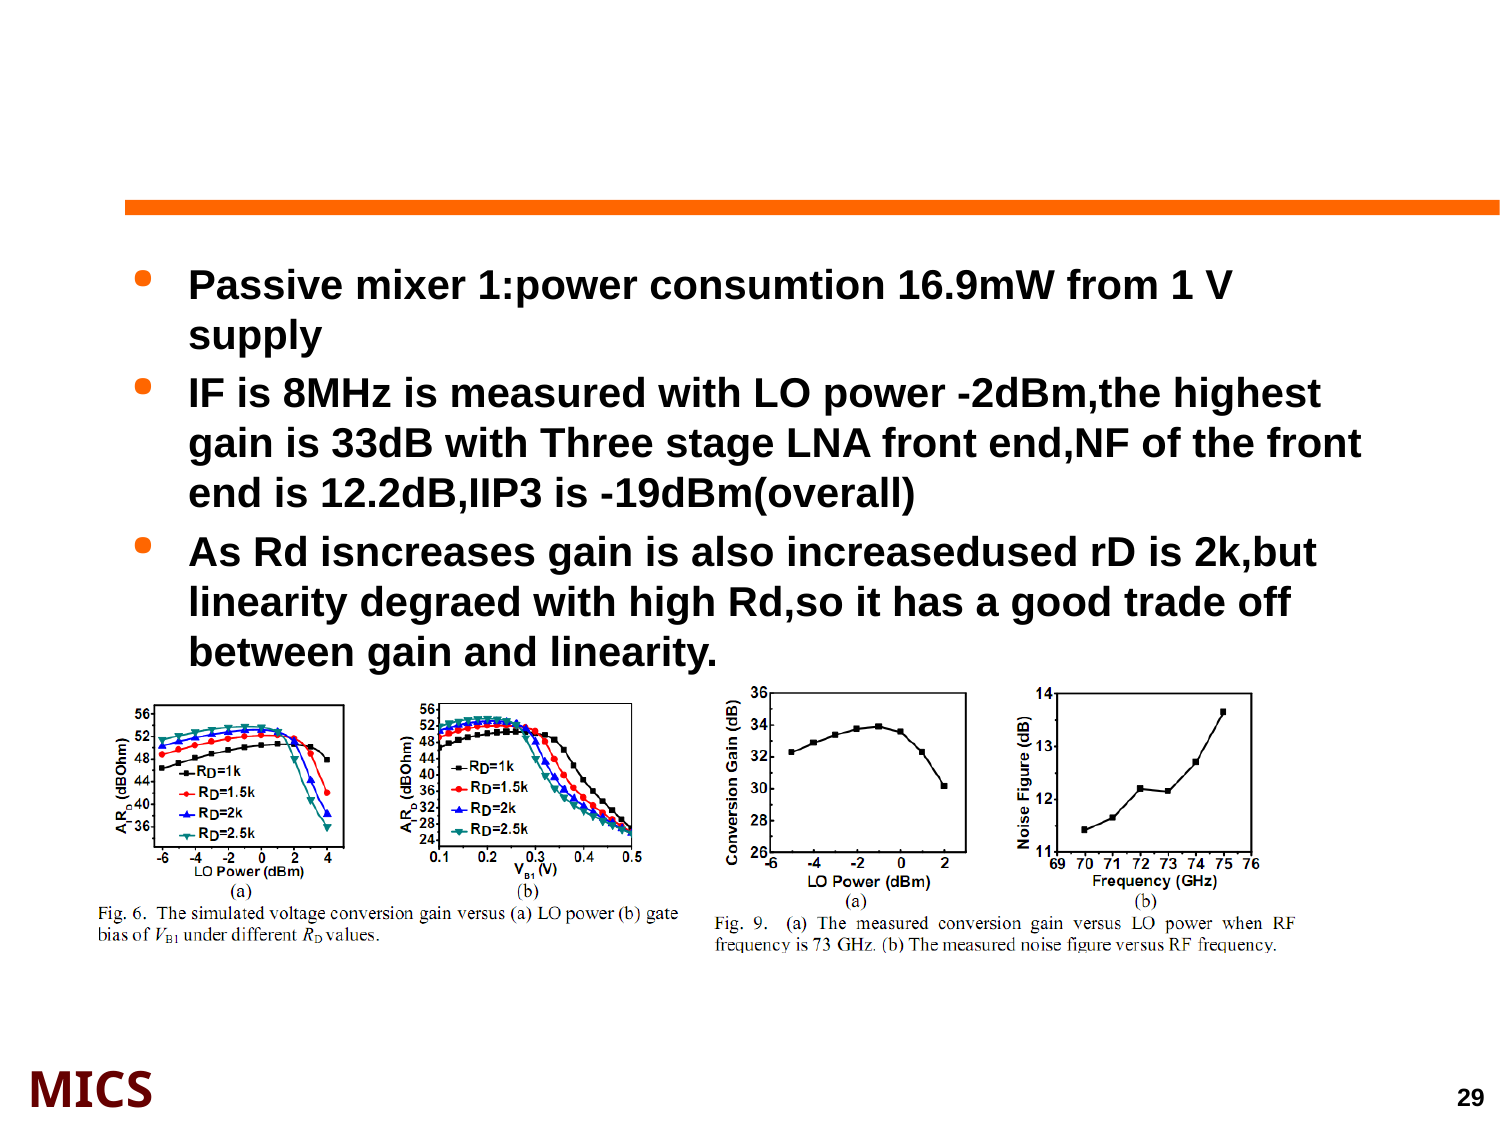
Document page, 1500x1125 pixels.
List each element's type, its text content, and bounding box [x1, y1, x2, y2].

picture [712, 684, 1331, 959]
list Passive mixer 1:power consumtion 16.9mW from 1 V supply IF is 8MHz is measured with LO power -2dBm,the highest gain is 33dB with Three stage LNA front end,NF of the front end is 12.2dB,IIP3 is -19dBm(overall) As Rd isncreases gain is also increasedused rD is 2k,but linearity degraed with high Rd,so it has a good trade off between gain and linearity. [116, 249, 1392, 926]
slide_number 29 [1425, 1067, 1500, 1125]
picture [99, 687, 688, 949]
